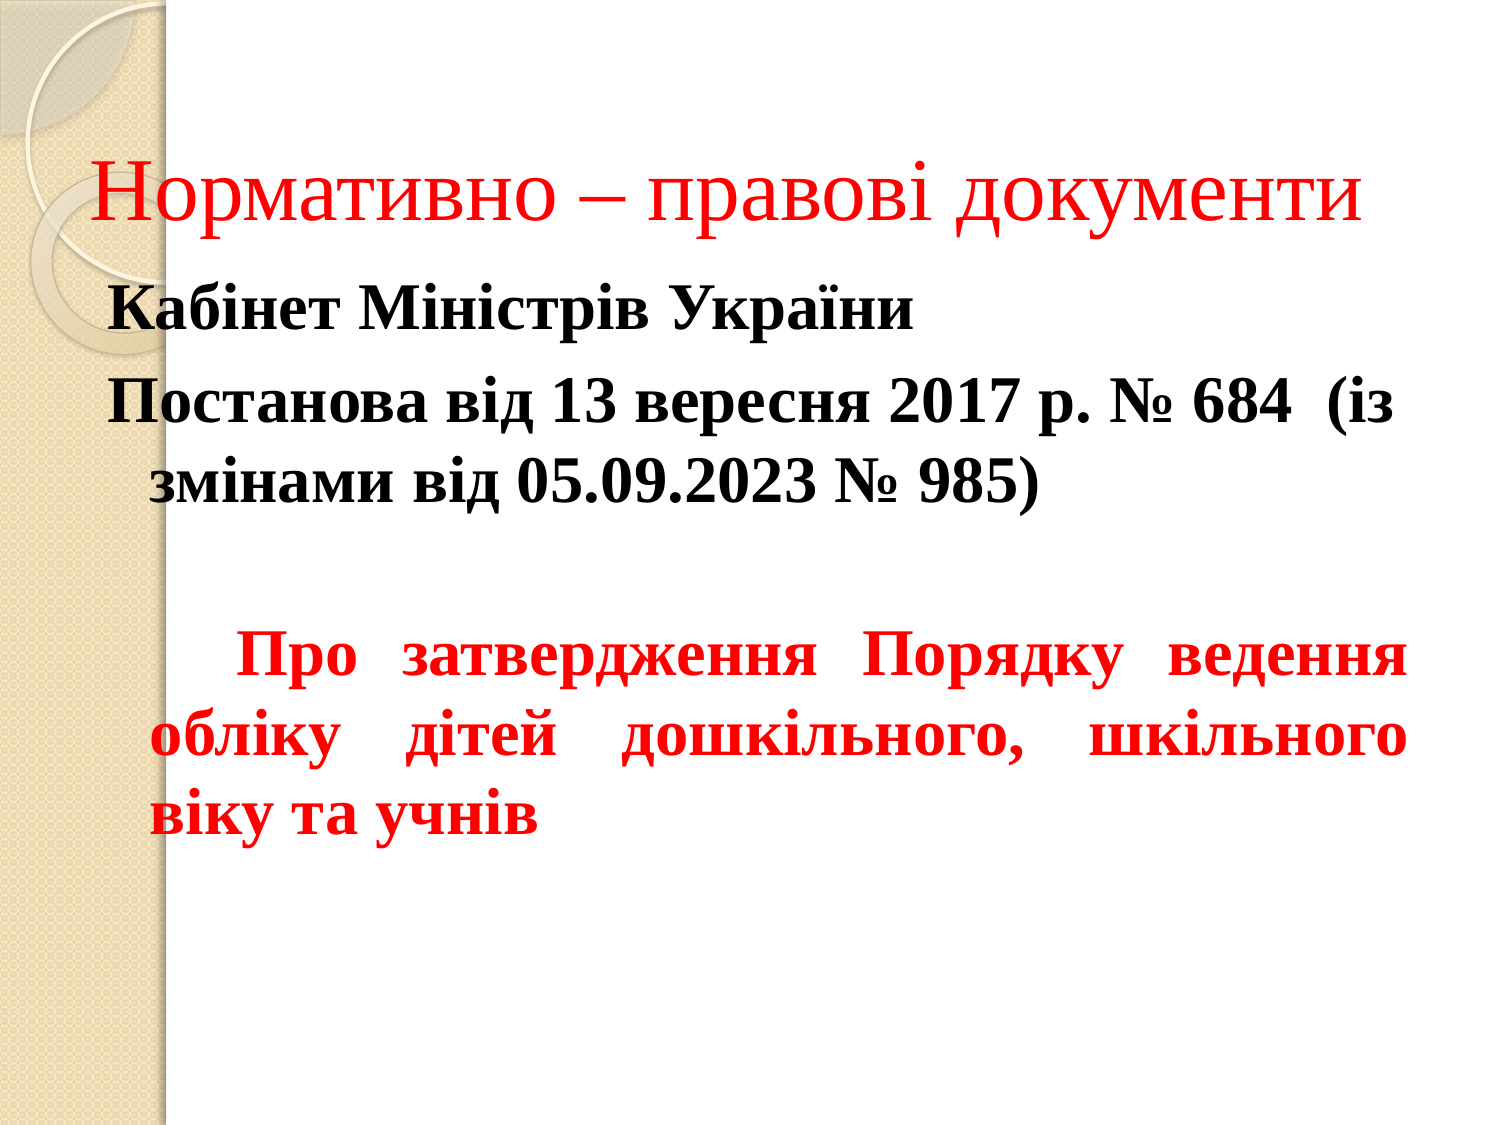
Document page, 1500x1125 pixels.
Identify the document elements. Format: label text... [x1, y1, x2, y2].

list Кабінет Міністрів України Постанова від 13 вересня 2017 р. № 684 (із змінами від 05.09.2023 № 985) Про затвердження Порядку ведення обліку дітей дошкільного, шкільного віку та учнів [75, 255, 1425, 1079]
title Нормативно – правові документи [75, 113, 1425, 255]
